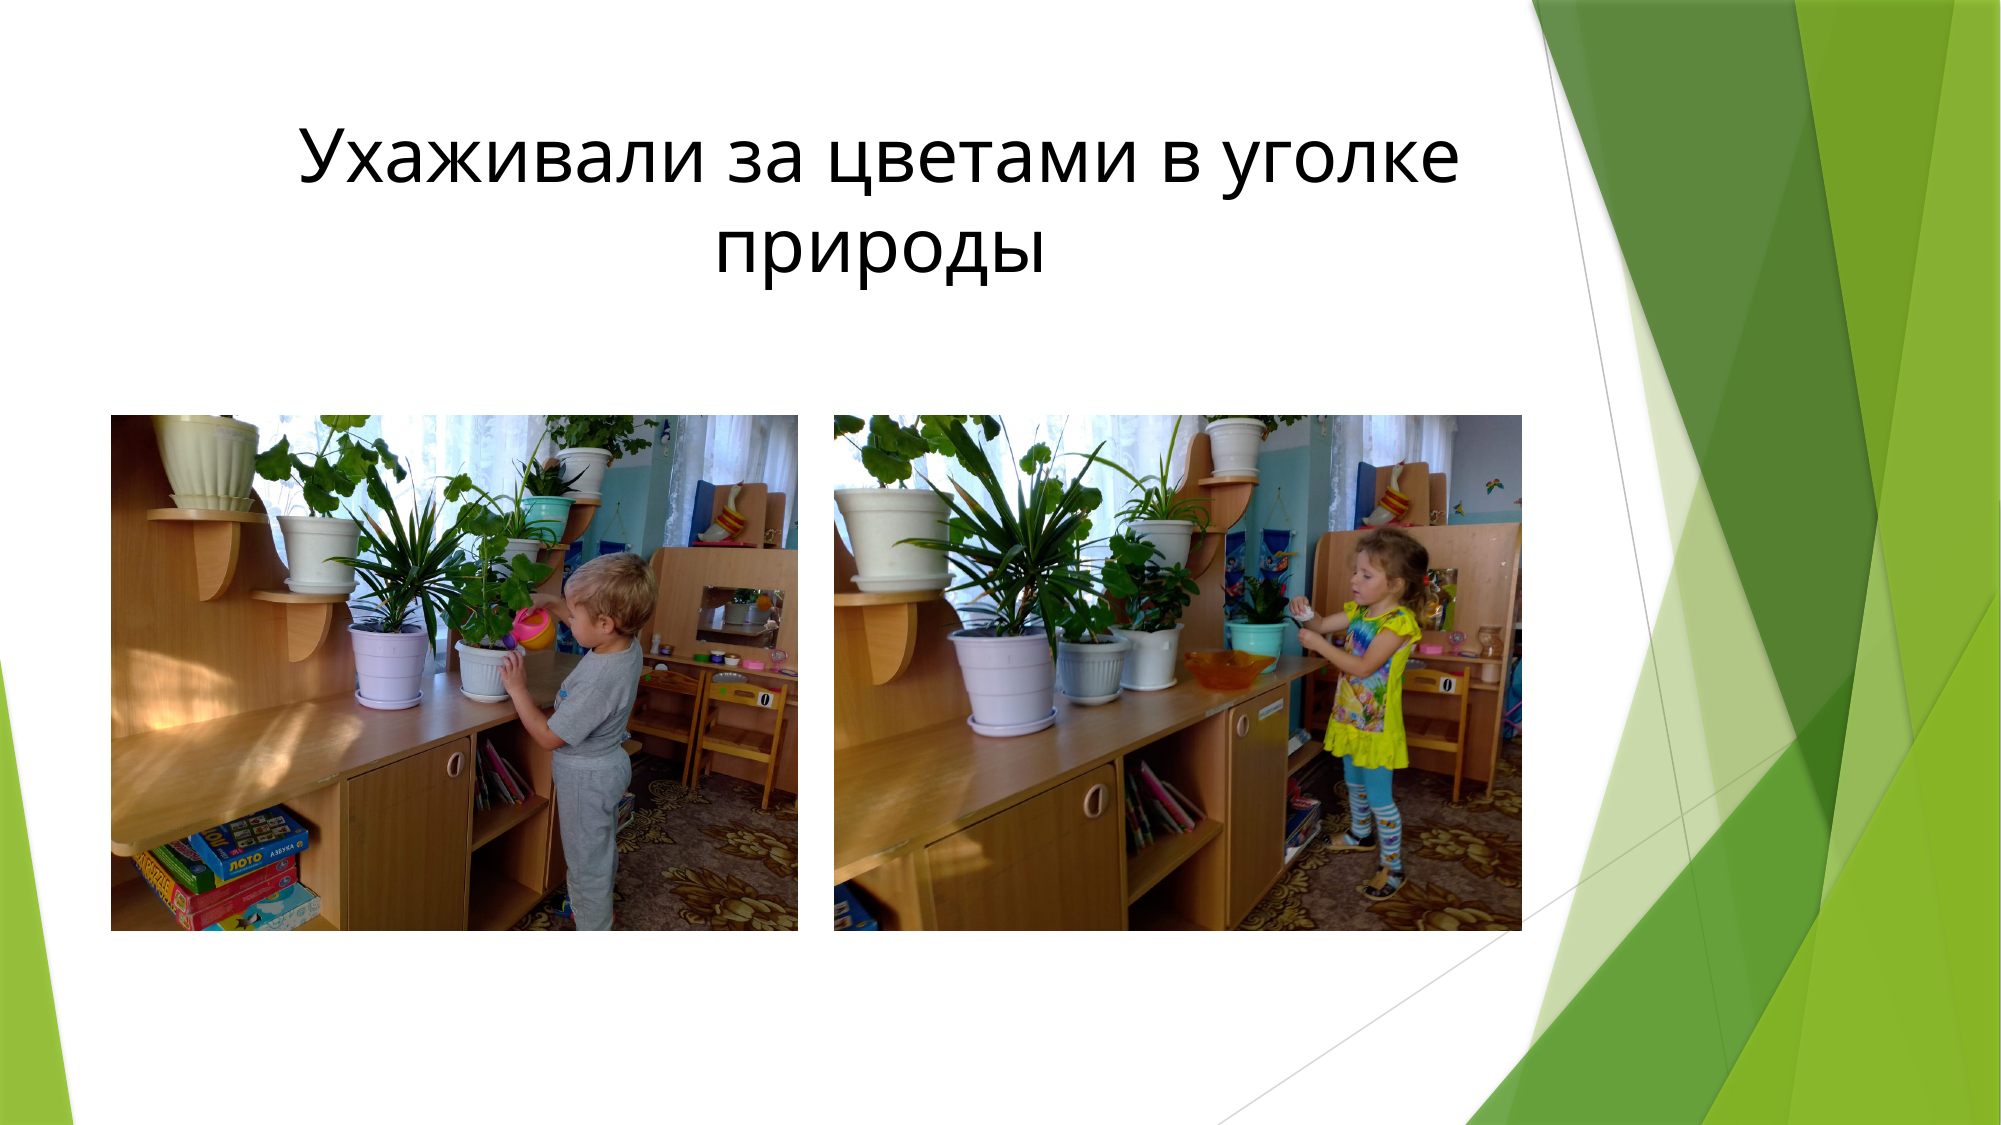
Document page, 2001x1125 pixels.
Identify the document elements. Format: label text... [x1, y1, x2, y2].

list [834, 414, 1522, 931]
title Ухаживали за цветами в уголке природы [111, 99, 1650, 317]
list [110, 414, 798, 931]
